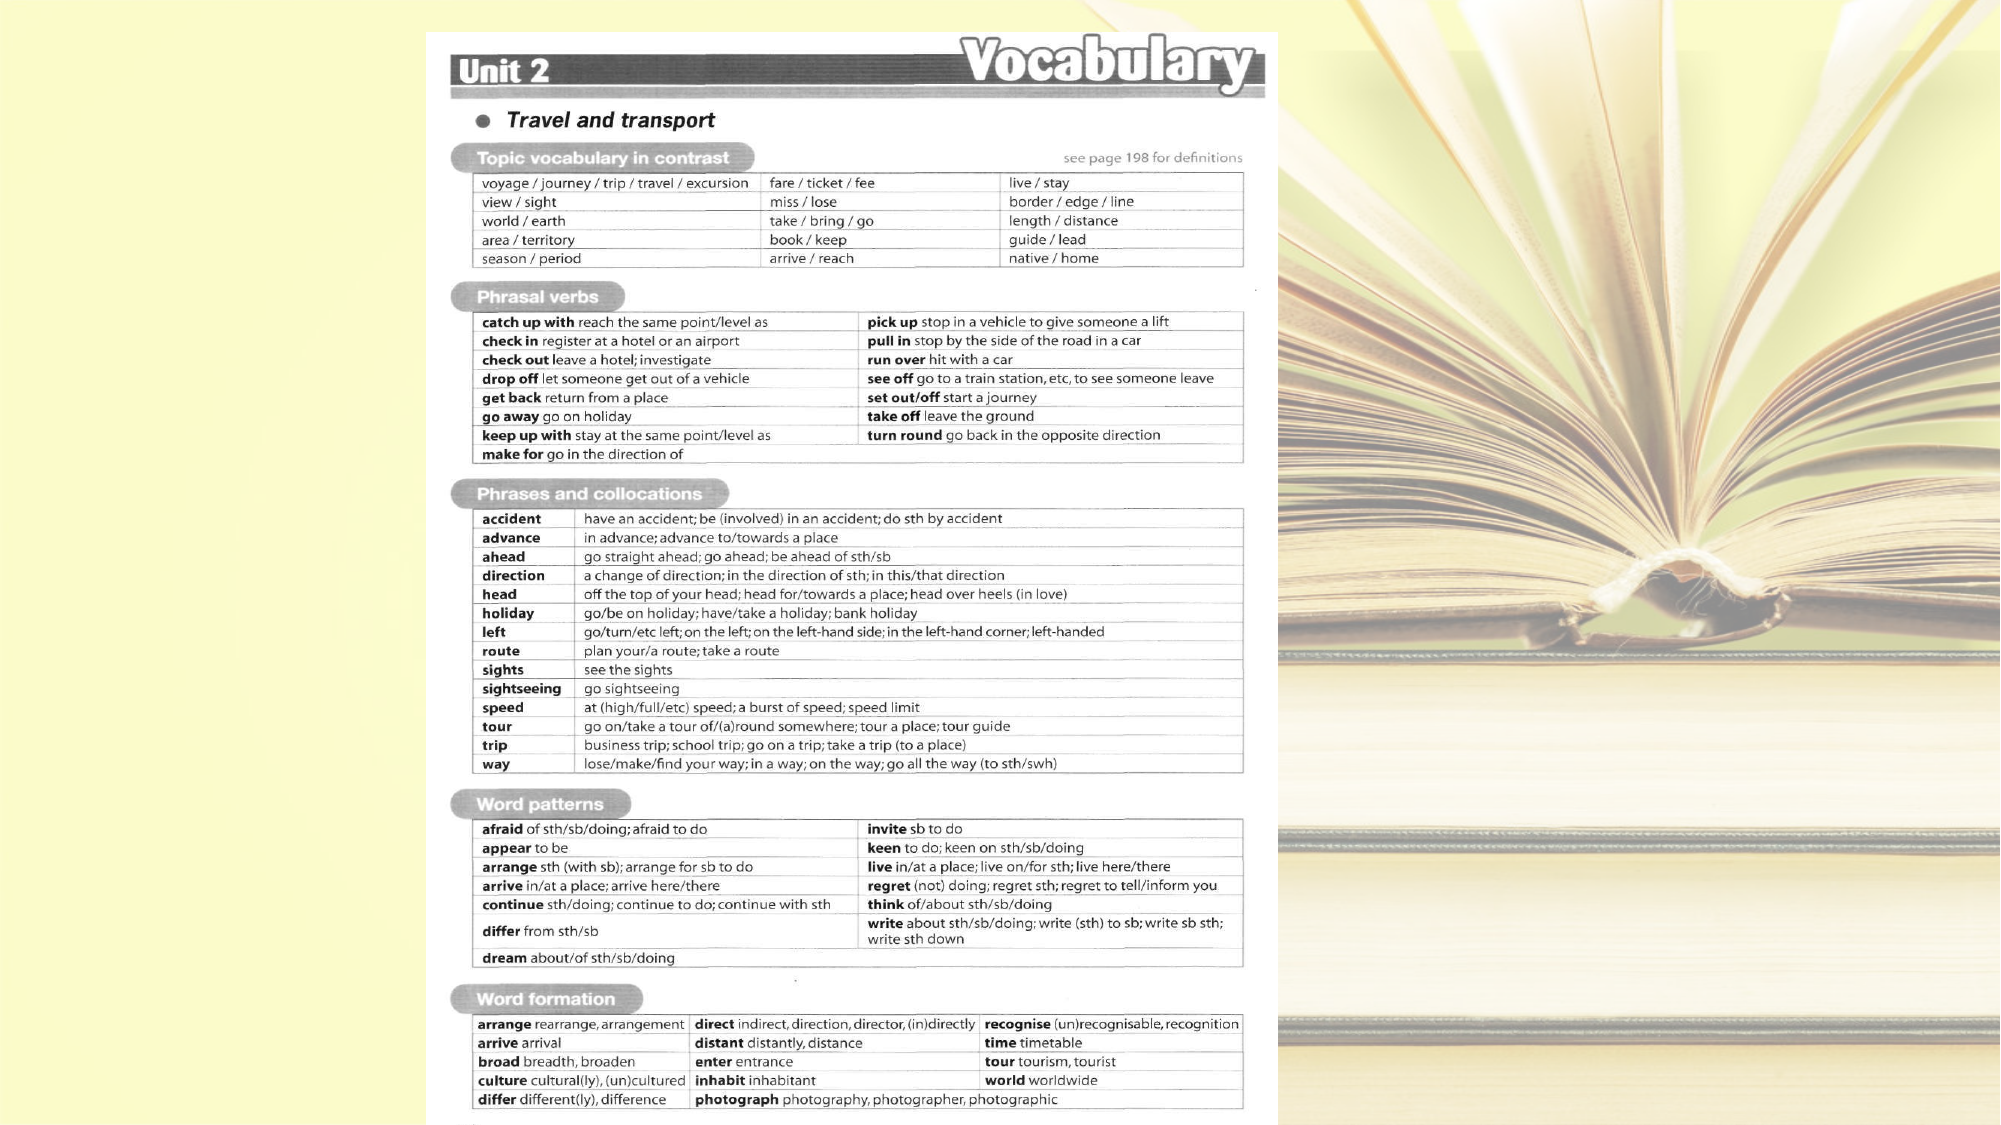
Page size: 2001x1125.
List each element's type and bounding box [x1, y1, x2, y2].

list [426, 32, 1278, 1125]
